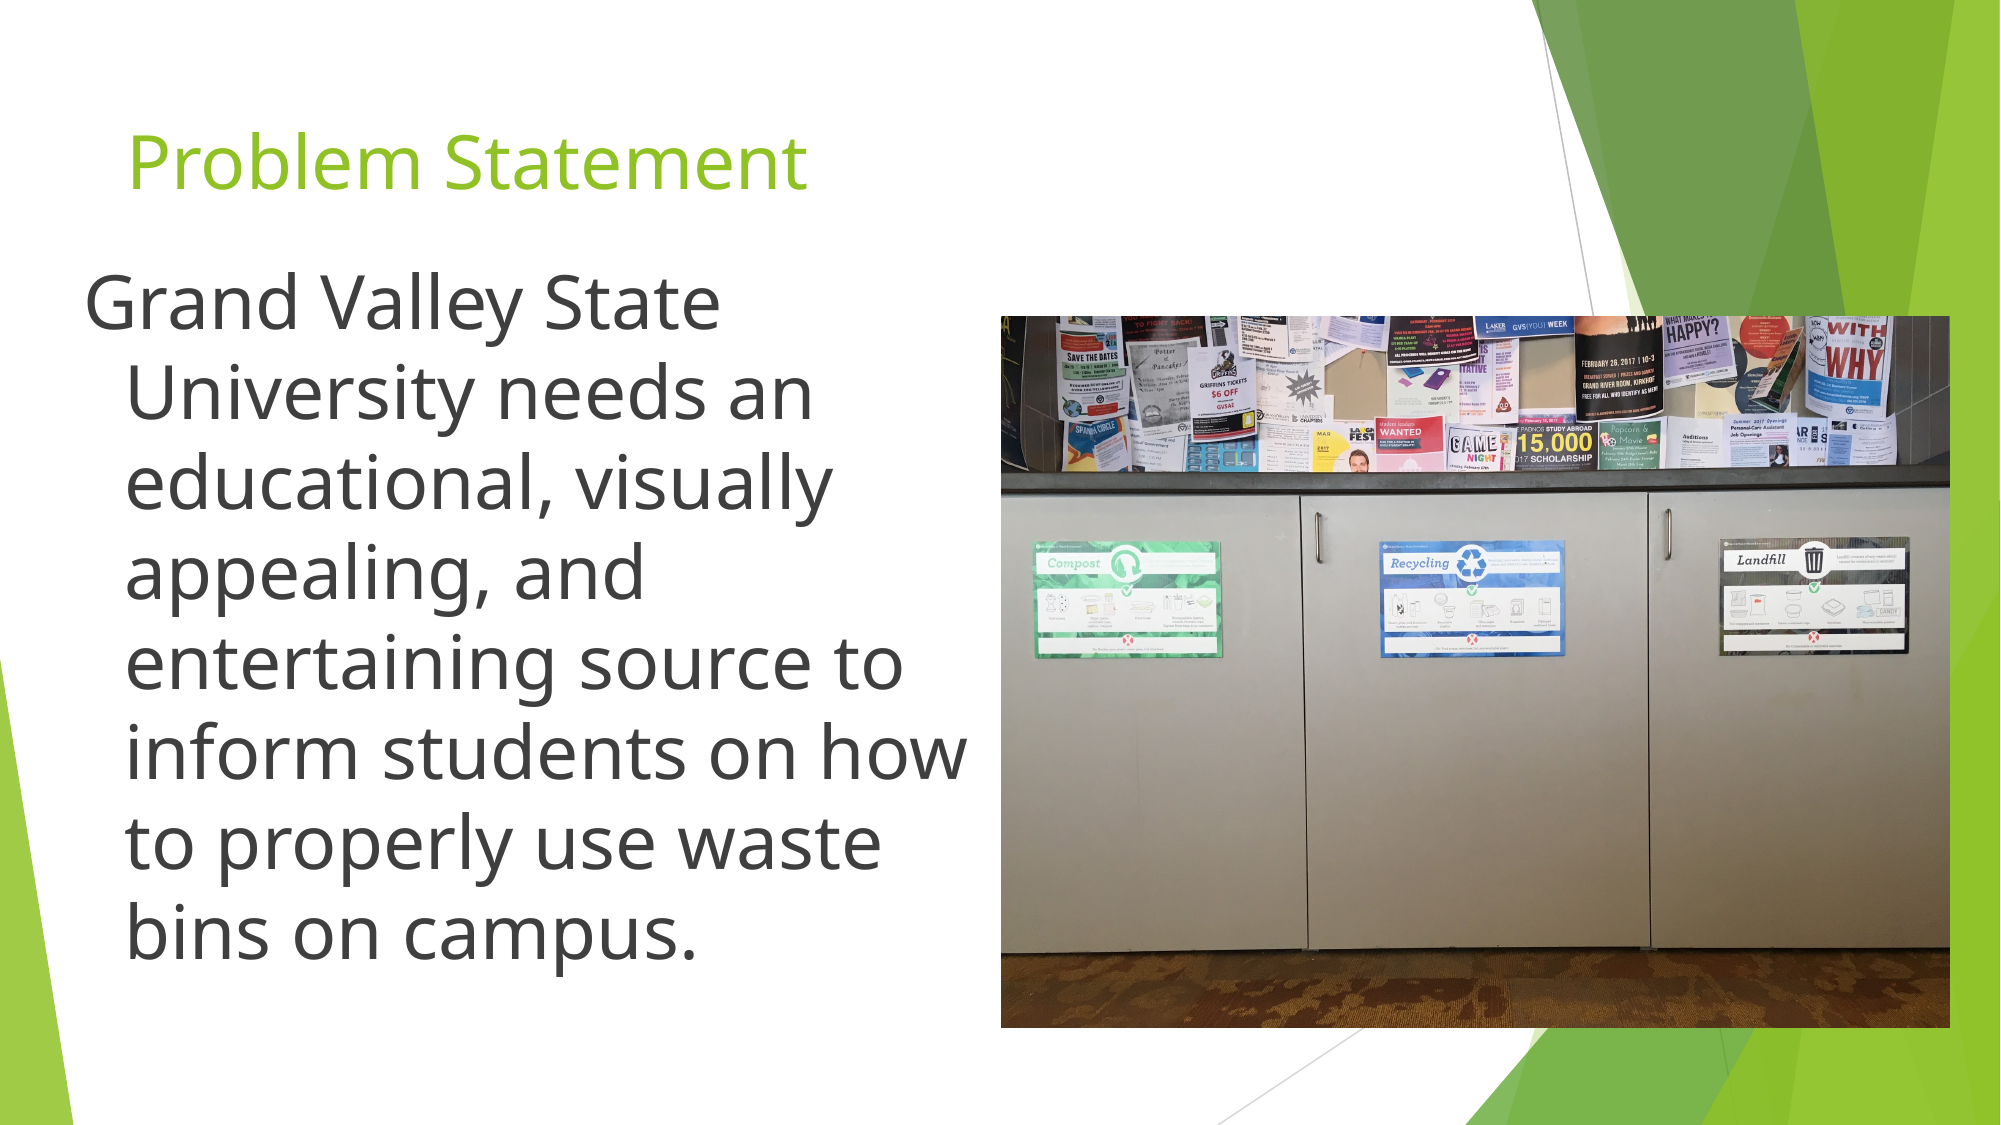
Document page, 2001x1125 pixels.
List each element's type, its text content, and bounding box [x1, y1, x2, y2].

list Grand Valley State University needs an educational, visually appealing, and entertaining source to inform students on how to properly use waste bins on campus. [52, 239, 1002, 1070]
title Problem Statement [111, 99, 1522, 315]
picture [1001, 316, 1951, 1029]
